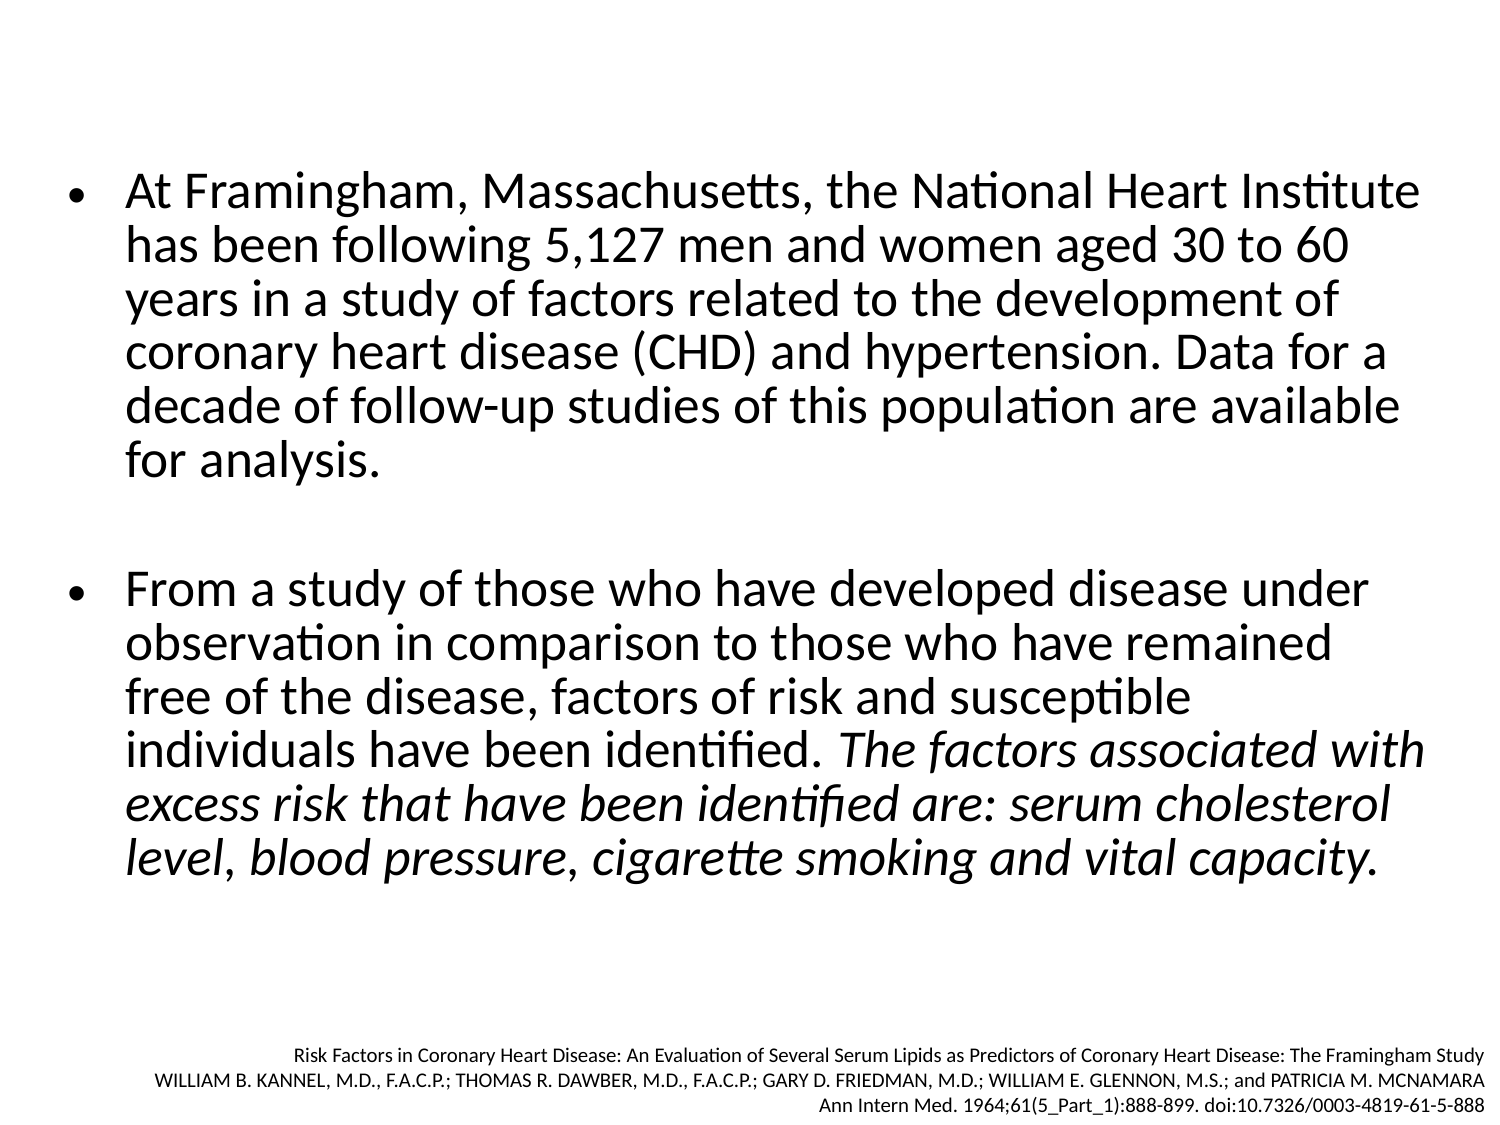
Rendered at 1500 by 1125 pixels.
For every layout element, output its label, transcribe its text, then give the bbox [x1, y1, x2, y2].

list At Framingham, Massachusetts, the National Heart Institute has been following 5,127 men and women aged 30 to 60 years in a study of factors related to the development of coronary heart disease (CHD) and hypertension. Data for a decade of follow-up studies of this population are available for analysis. From a study of those who have developed disease under observation in comparison to those who have remained free of the disease, factors of risk and susceptible individuals have been identified. The factors associated with excess risk that have been identified are: serum cholesterol level, blood pressure, cigarette smoking and vital capacity. [52, 160, 1448, 904]
text_box Risk Factors in Coronary Heart Disease: An Evaluation of Several Serum Lipids as Predictors of Coronary Heart Disease: The Framingham Study WILLIAM B. KANNEL, M.D., F.A.C.P.; THOMAS R. DAWBER, M.D., F.A.C.P.; GARY D. FRIEDMAN, M.D.; WILLIAM E. GLENNON, M.S.; and PATRICIA M. MCNAMARA Ann Intern Med. 1964;61(5_Part_1):888-899. doi:10.7326/0003-4819-61-5-888 [0, 1034, 1500, 1124]
